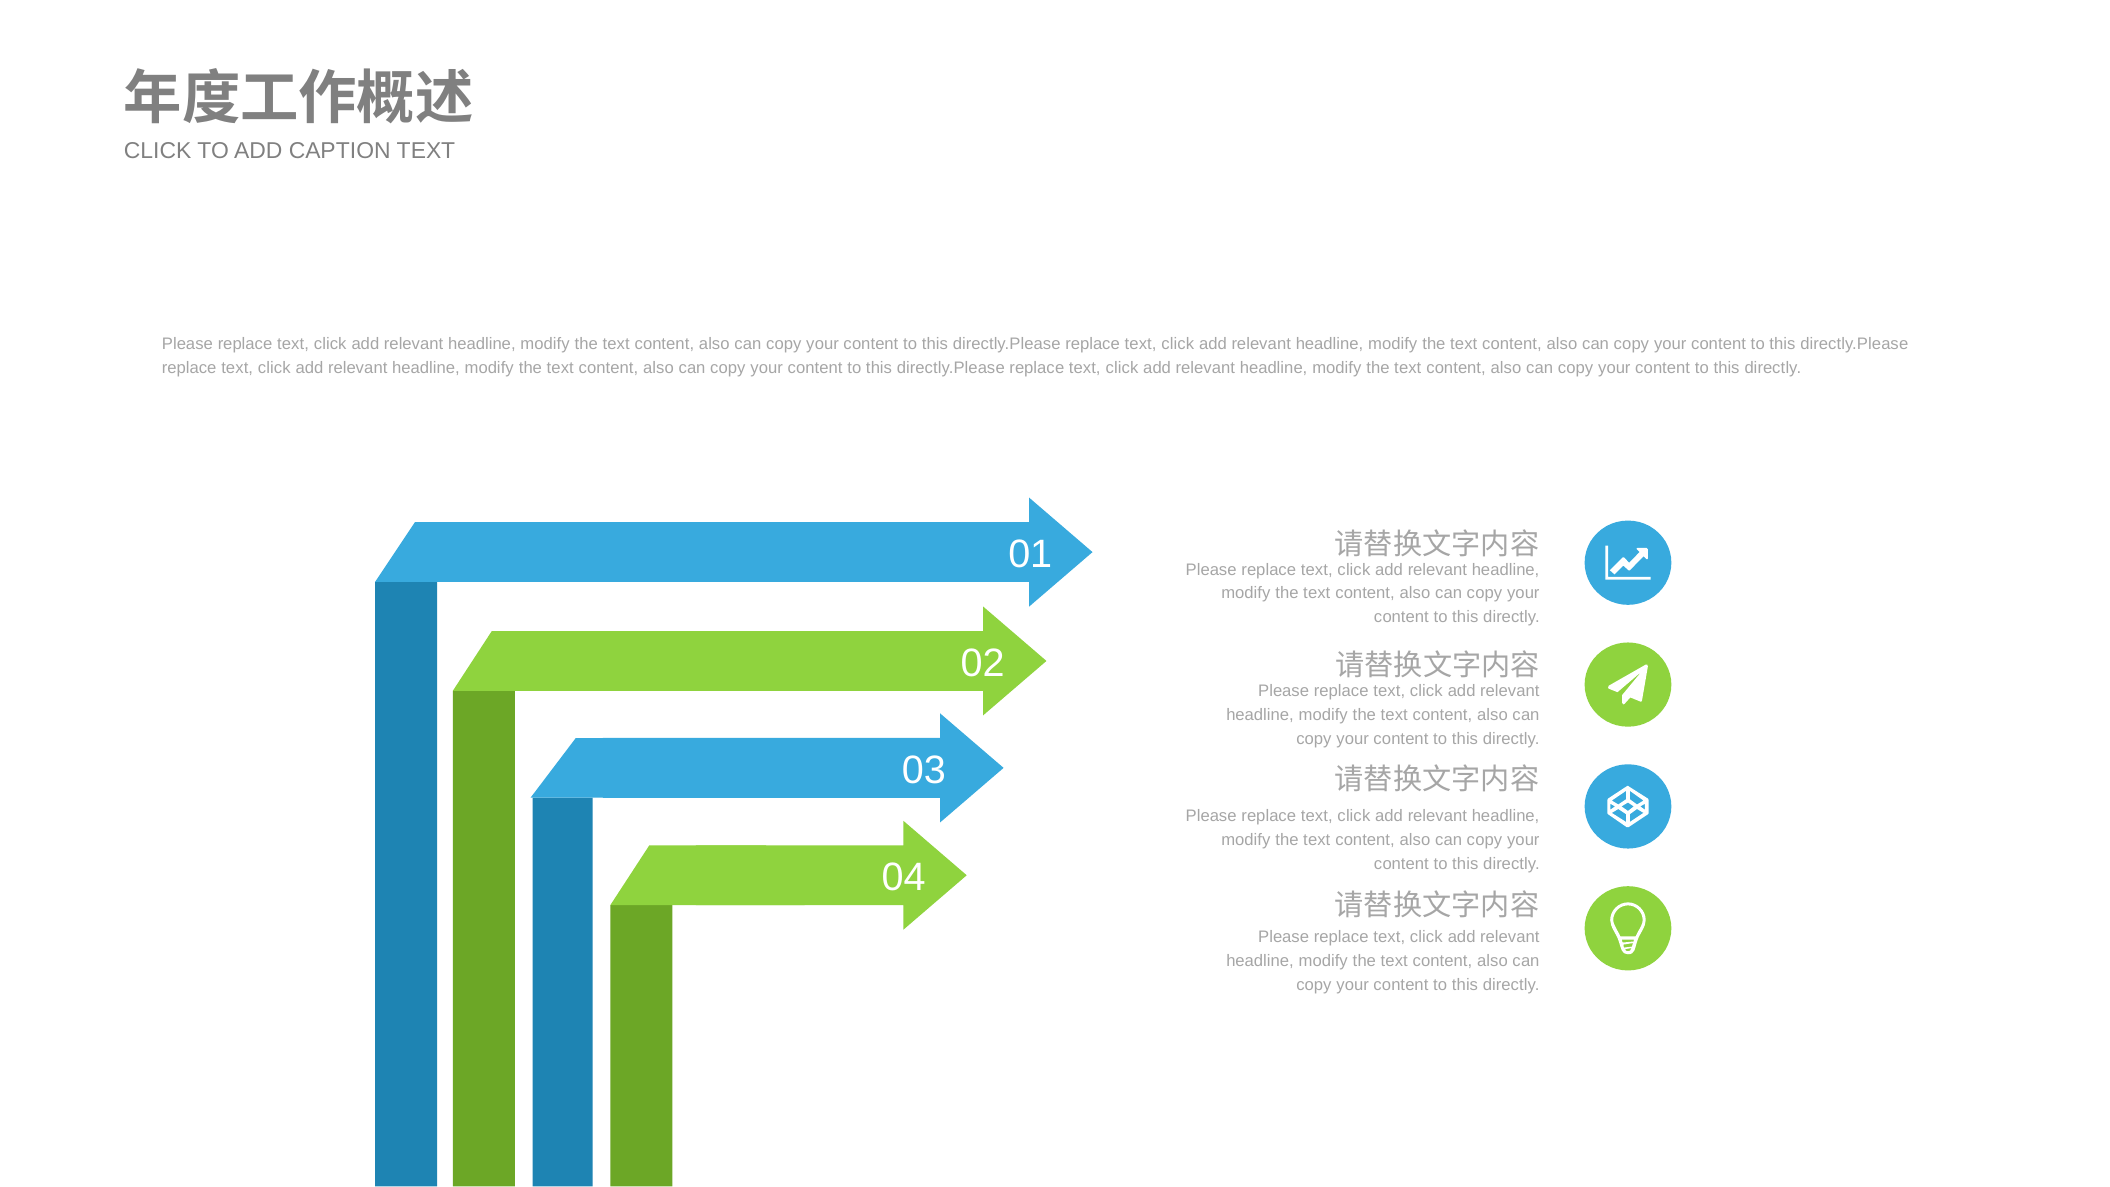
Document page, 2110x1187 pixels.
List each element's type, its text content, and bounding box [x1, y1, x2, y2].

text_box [1584, 886, 1672, 971]
text_box 年度工作概述 [123, 60, 503, 131]
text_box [1185, 518, 1541, 625]
text_box [374, 581, 438, 1187]
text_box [452, 606, 1047, 716]
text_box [610, 820, 967, 930]
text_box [1584, 642, 1672, 727]
text_box Please replace text, click add relevant headline, modify the text content, also can copy your content to this directly.Please replace text, click add relevant headline, modify the text content, also can copy your content to this directly.Please replace text, click add relevant headline, modify the text content, also can copy your content to this directly.Please replace text, click add relevant headline, modify the text content, also can copy your content to this directly. [161, 329, 1965, 377]
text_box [1185, 760, 1541, 872]
text_box CLICK TO ADD CAPTION TEXT [123, 135, 503, 163]
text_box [375, 497, 1093, 607]
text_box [1584, 520, 1672, 605]
text_box [609, 904, 673, 1187]
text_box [530, 713, 1004, 823]
text_box [531, 823, 594, 1187]
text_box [1584, 764, 1672, 849]
text_box [452, 716, 516, 1187]
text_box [1189, 639, 1541, 747]
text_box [1189, 885, 1541, 993]
